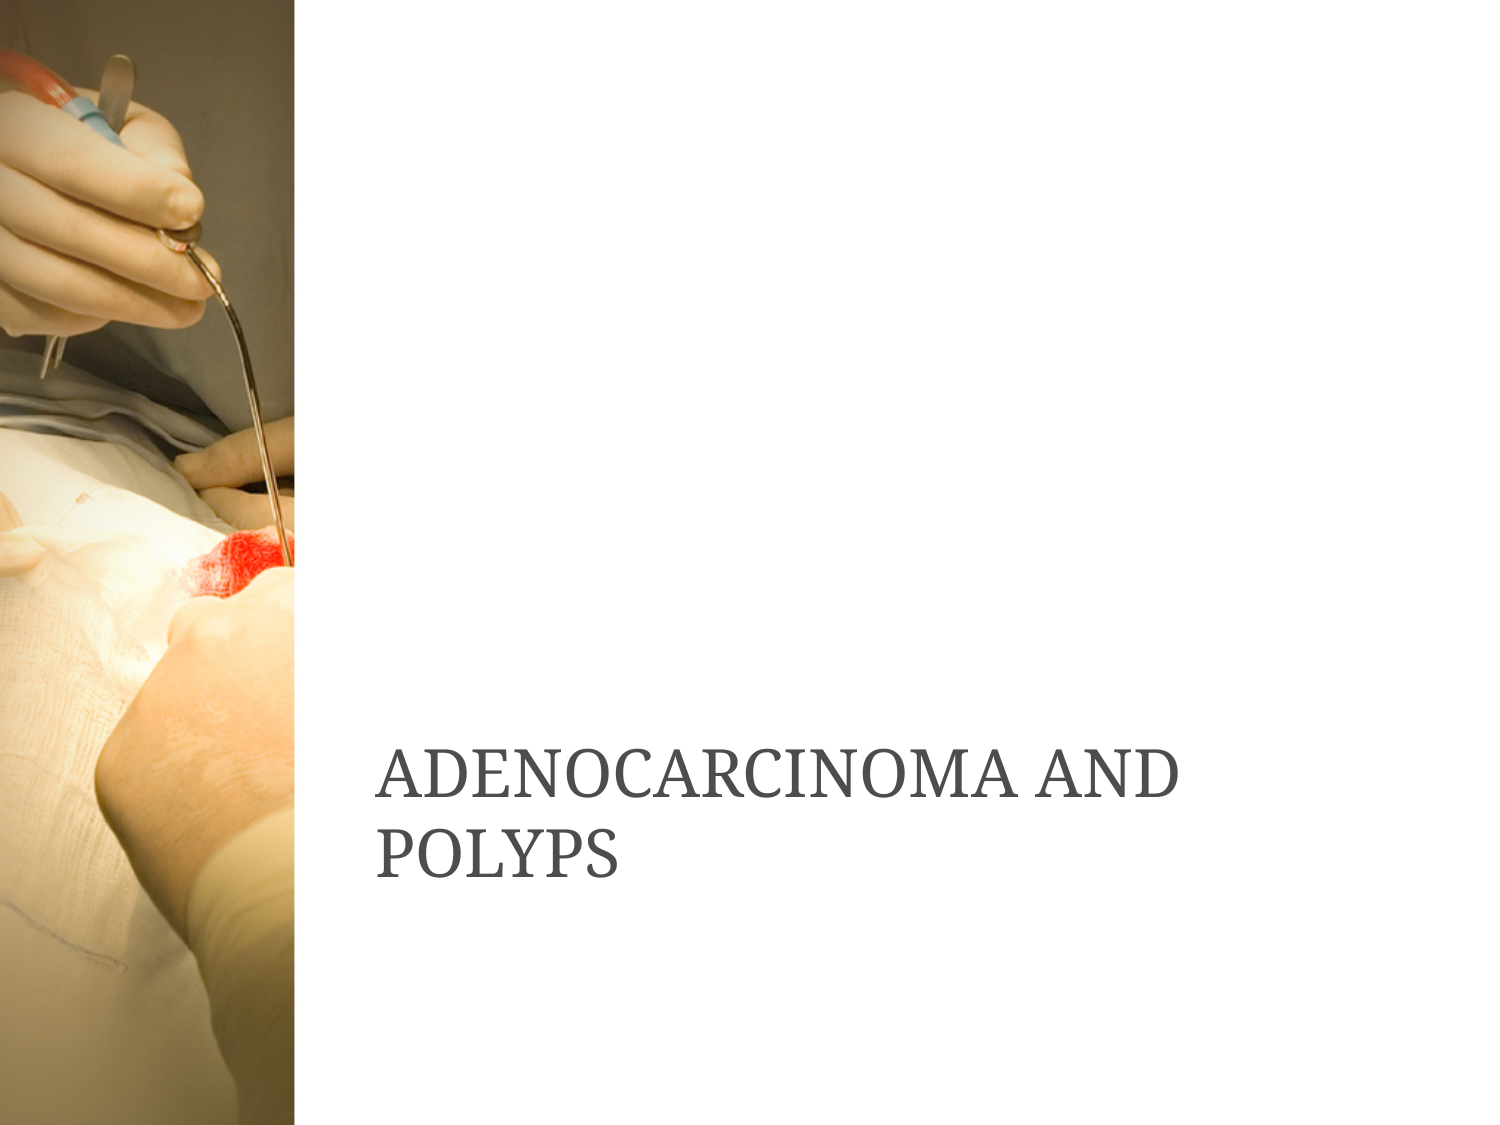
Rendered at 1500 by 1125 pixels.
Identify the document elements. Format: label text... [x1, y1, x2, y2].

title ADENOCARCINOMA AND POLYPS [359, 722, 1394, 947]
picture [0, 0, 1500, 1125]
